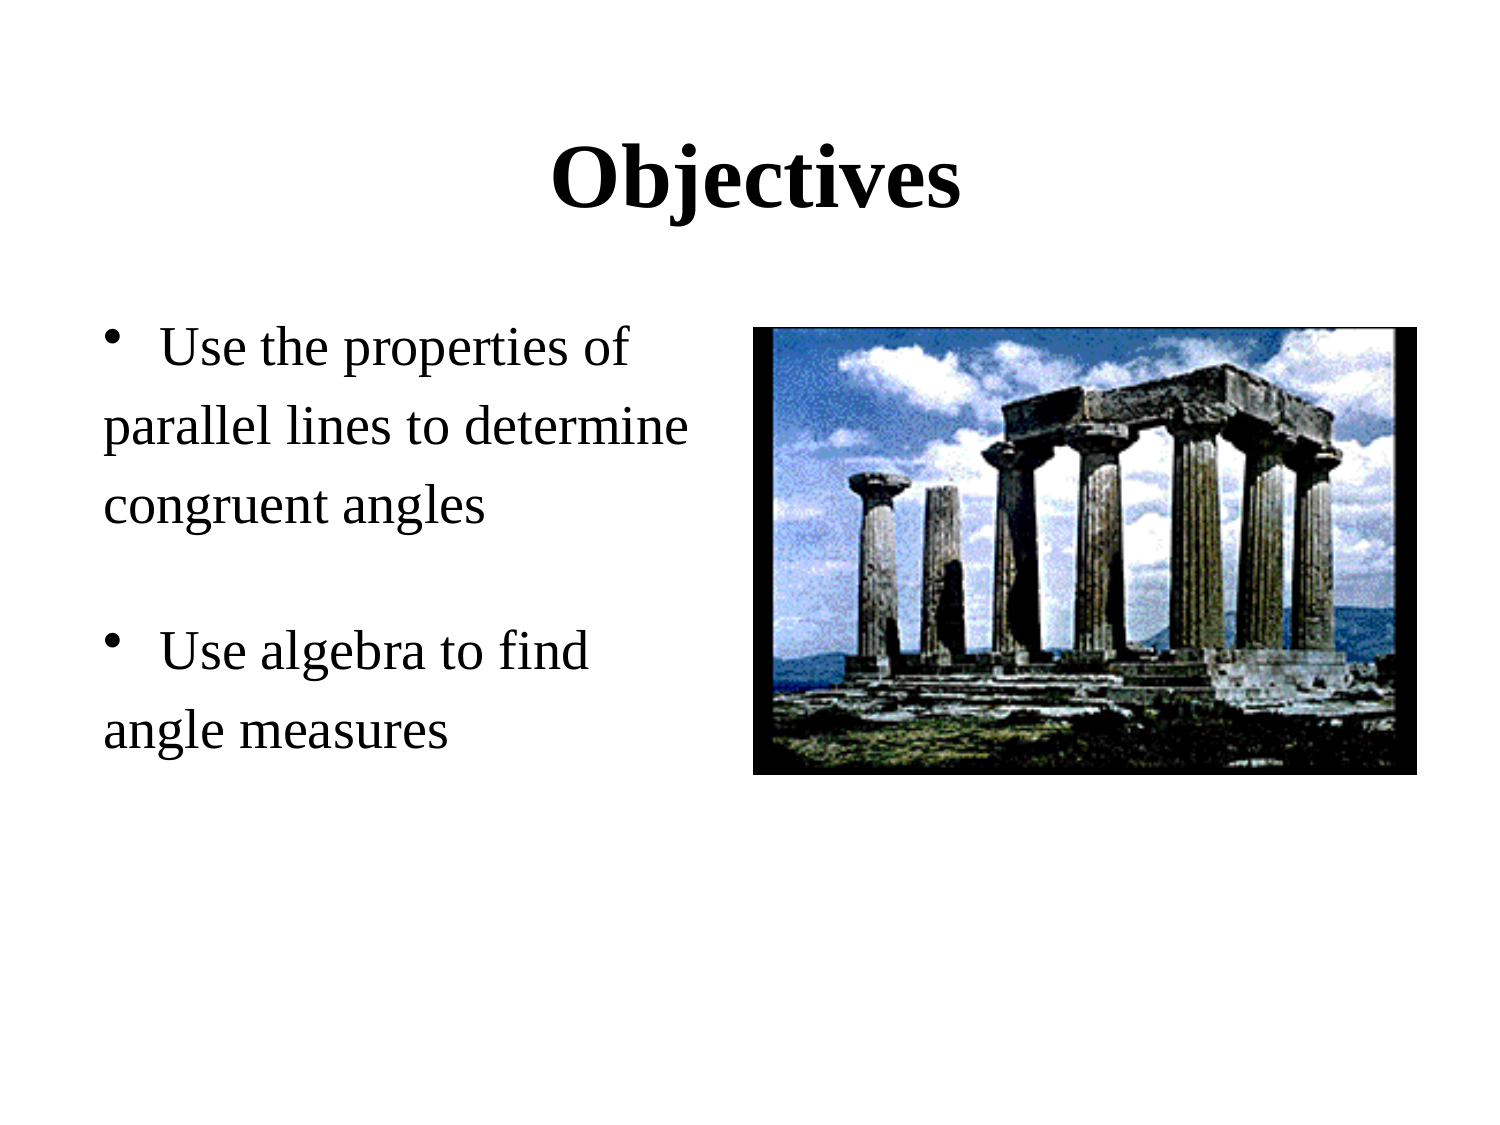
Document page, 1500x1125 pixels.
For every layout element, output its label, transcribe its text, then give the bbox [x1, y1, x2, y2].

title Objectives [87, 77, 1426, 266]
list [752, 326, 1417, 775]
list Use the properties of parallel lines to determine congruent angles Use algebra to find angle measures [88, 301, 1425, 985]
